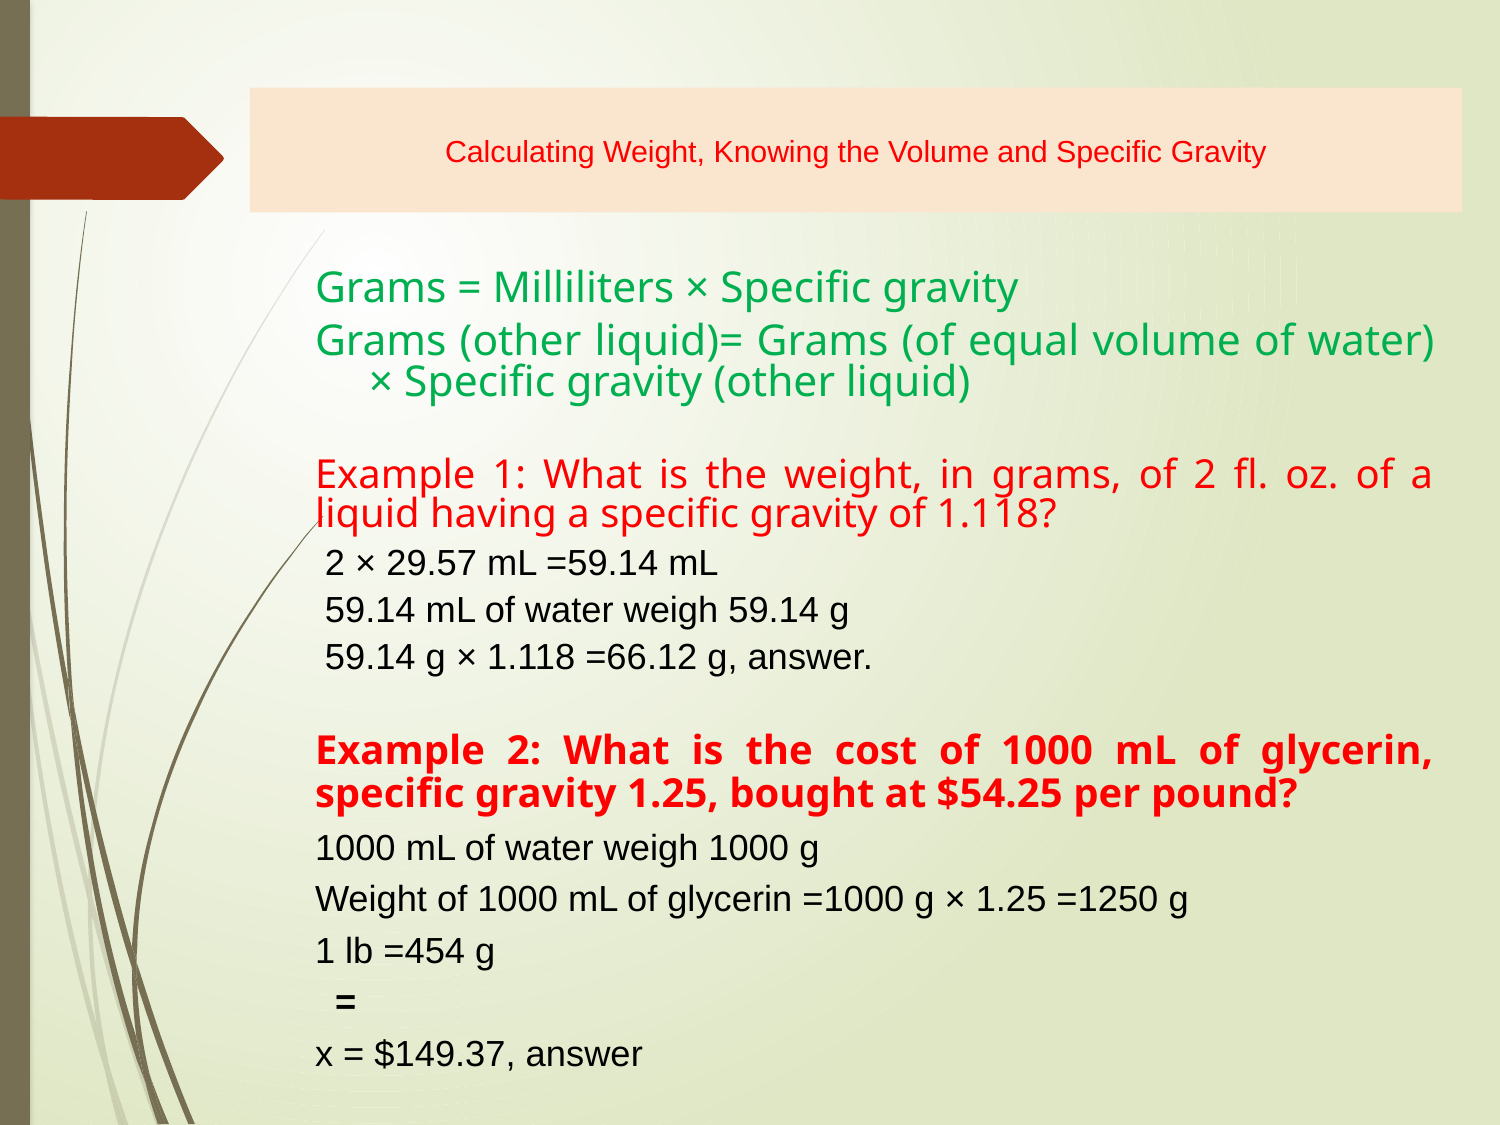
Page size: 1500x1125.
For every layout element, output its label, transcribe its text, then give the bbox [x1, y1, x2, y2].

title Calculating Weight, Knowing the Volume and Specific Gravity [249, 87, 1463, 213]
